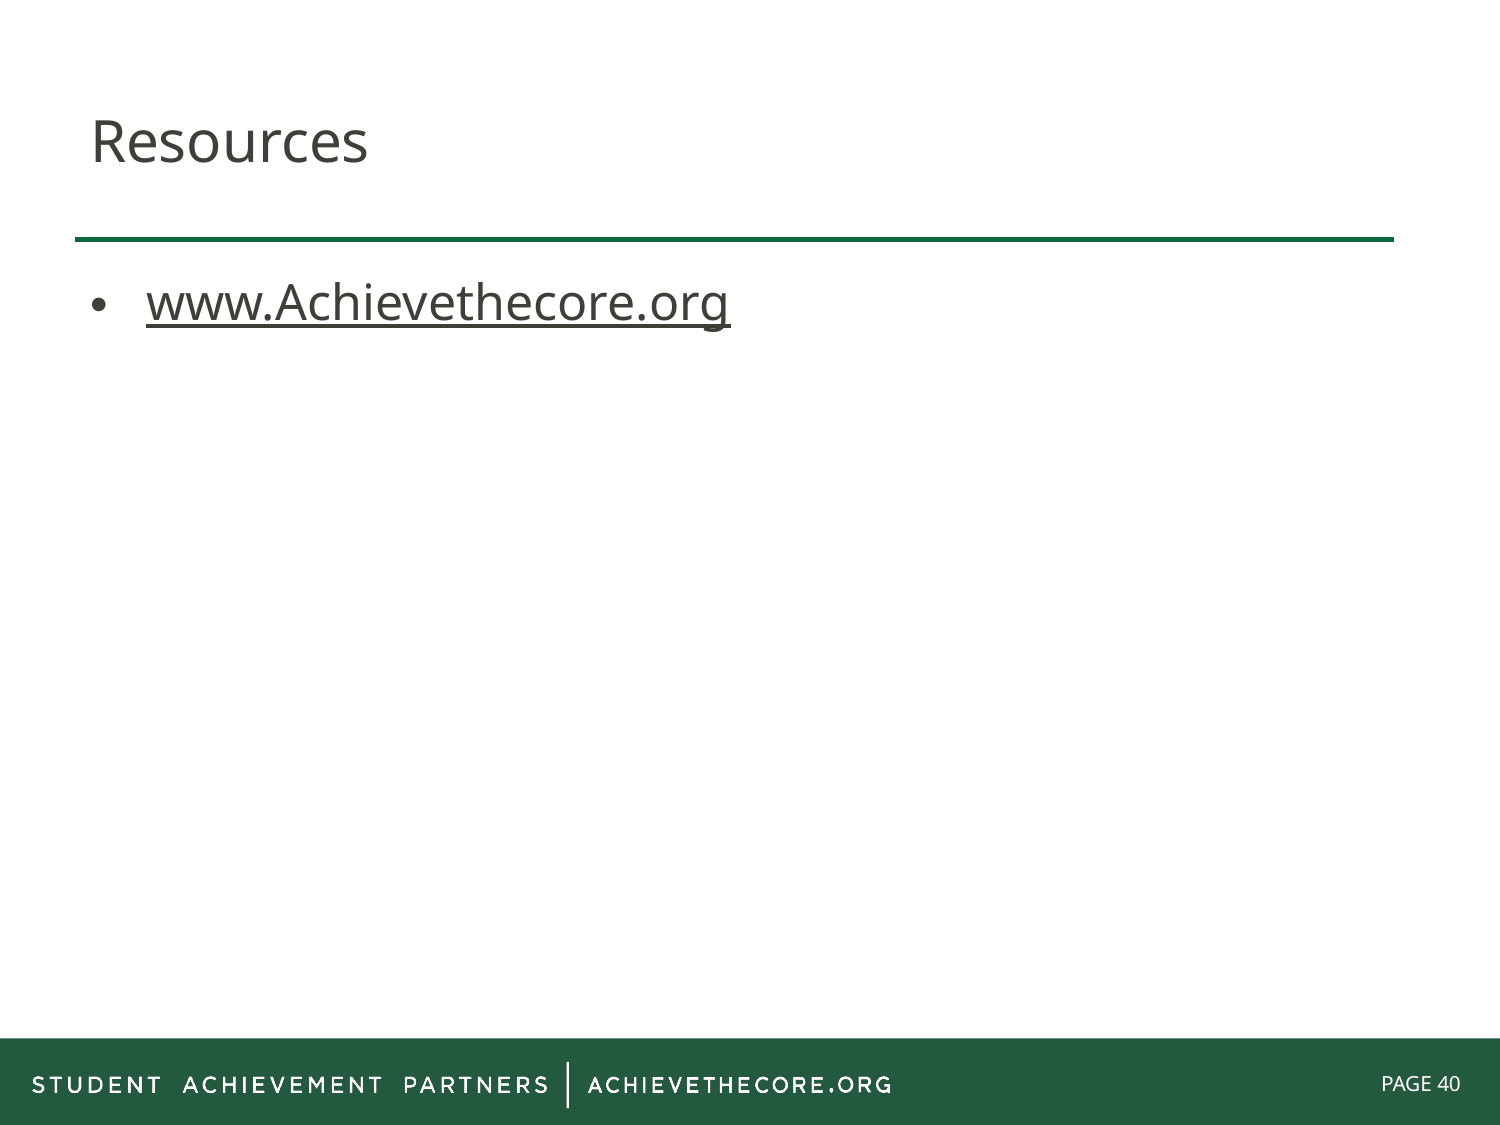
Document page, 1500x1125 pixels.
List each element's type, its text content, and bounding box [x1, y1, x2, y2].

picture [12, 1055, 911, 1112]
list www.Achievethecore.org [75, 262, 1425, 1005]
title Resources [75, 45, 1425, 233]
